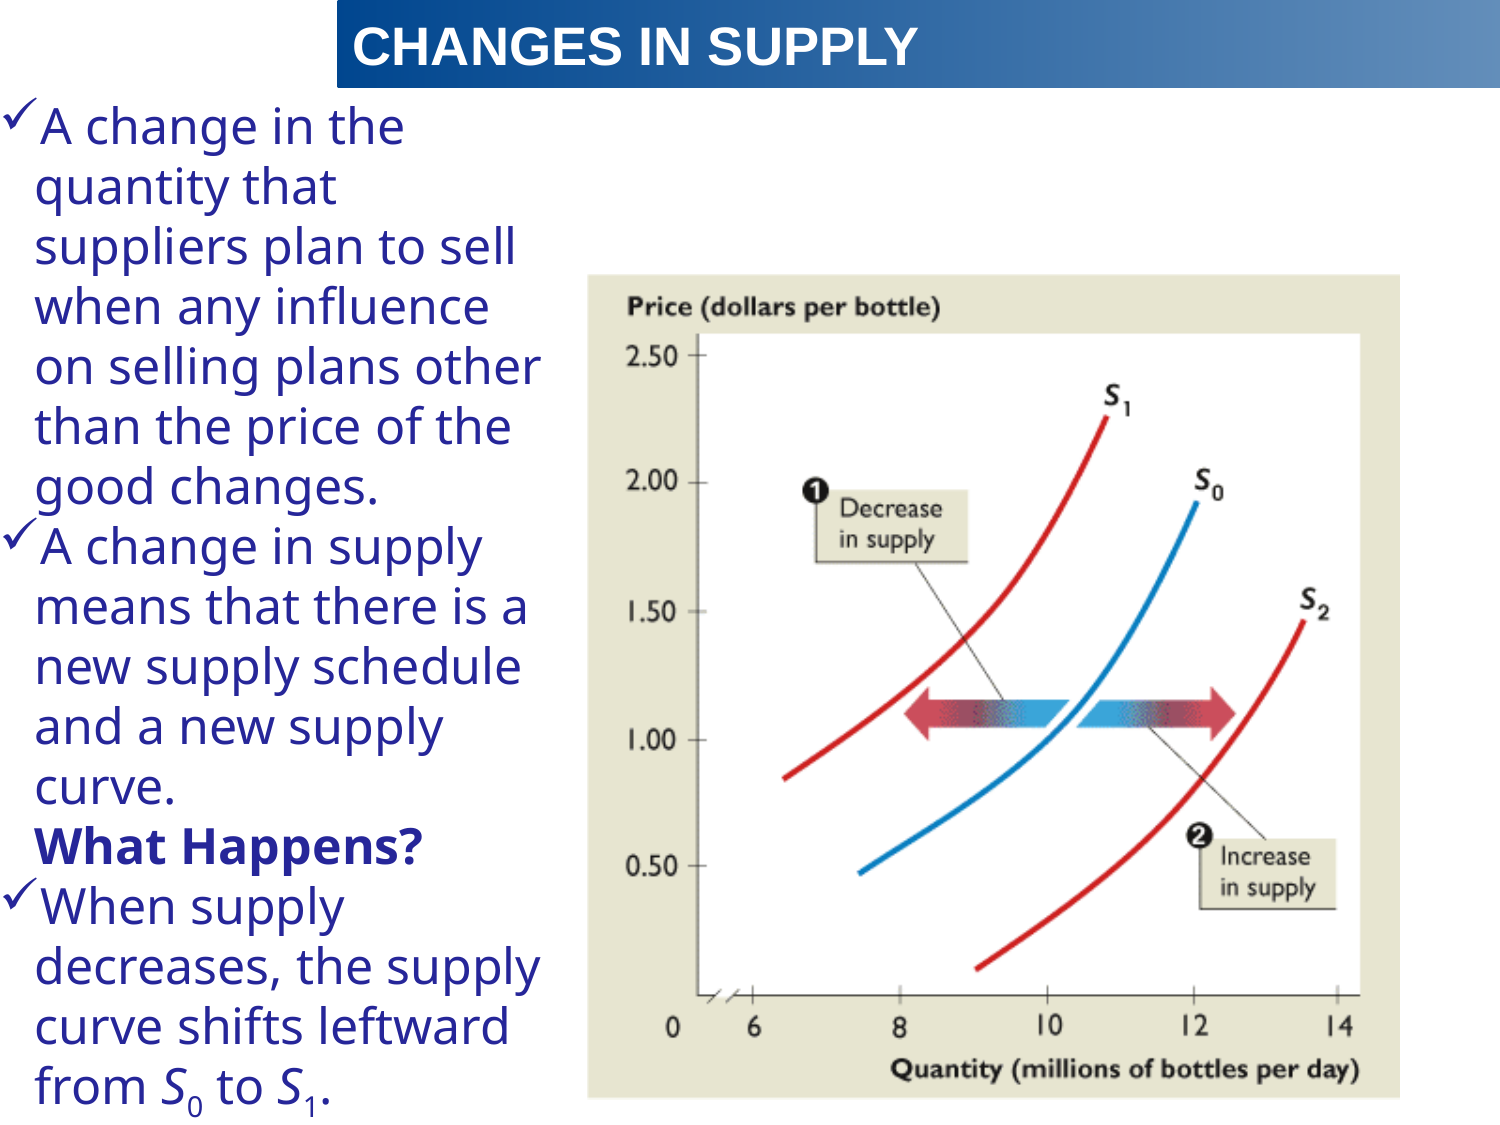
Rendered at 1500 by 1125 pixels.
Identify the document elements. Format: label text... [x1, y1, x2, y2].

title CHANGES IN SUPPLY [337, 0, 1500, 88]
text_box A change in the quantity that suppliers plan to sell when any influence on selling plans other than the price of the good changes. A change in supply means that there is a new supply schedule and a new supply curve. What Happens? When supply decreases, the supply curve shifts leftward from S0 to S1. When supply increases, the supply curve shifts rightward from S0 to S2. [0, 87, 575, 1125]
picture [587, 274, 1400, 1101]
